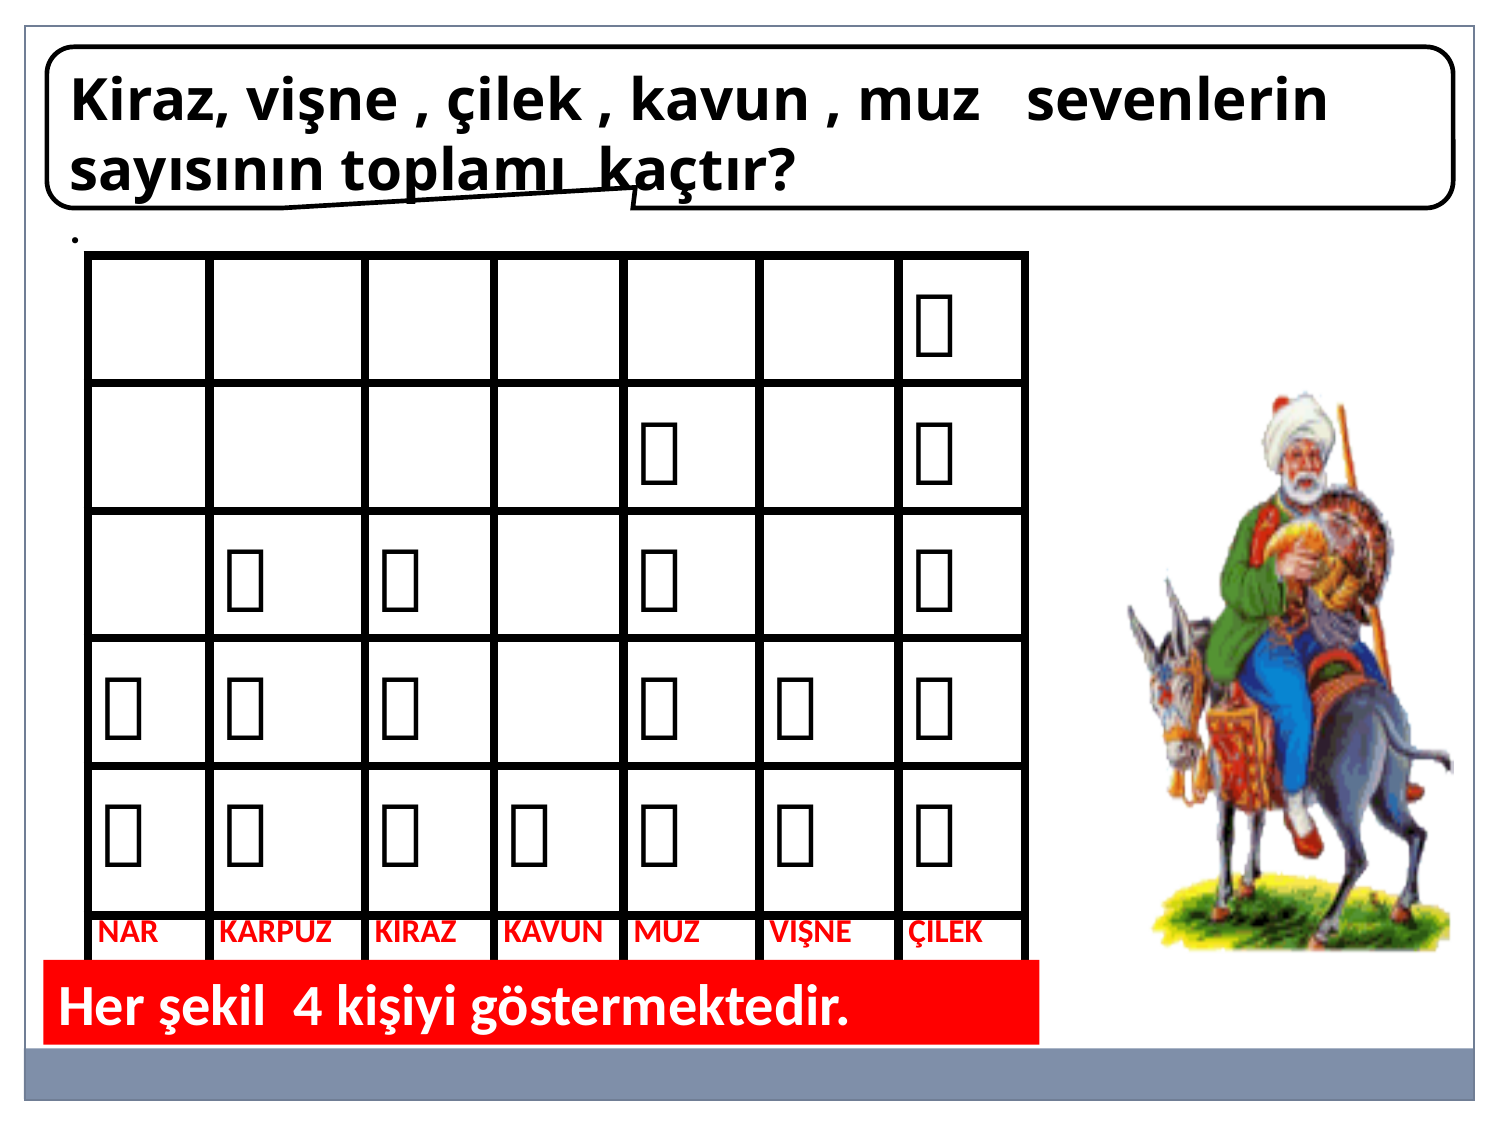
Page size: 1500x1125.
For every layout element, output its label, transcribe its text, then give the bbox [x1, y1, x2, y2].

table_cell  [628, 515, 755, 634]
table_cell  [903, 642, 1021, 762]
table_cell [764, 387, 894, 507]
picture [1124, 351, 1454, 962]
table_cell [92, 515, 205, 634]
table_cell MUZ [628, 920, 755, 959]
table_cell [214, 387, 361, 507]
text_box Kiraz, vişne , çilek , kavun , muz sevenlerin sayısının toplamı kaçtır? . [46, 46, 1454, 209]
table_cell  [498, 770, 619, 911]
table_cell [498, 642, 619, 762]
table_header  [903, 260, 1021, 379]
table_cell  [92, 770, 205, 911]
table_cell  [628, 770, 755, 911]
text_box Her şekil 4 kişiyi göstermektedir. [43, 959, 1040, 1045]
table_cell  [628, 387, 755, 507]
table_cell VİŞNE [764, 920, 894, 959]
table_cell  [214, 642, 361, 762]
table_header [92, 260, 205, 379]
table_cell  [214, 515, 361, 634]
table_header [214, 260, 361, 379]
table_cell  [764, 642, 894, 762]
table_cell KİRAZ [369, 920, 490, 959]
table_cell  [903, 515, 1021, 634]
table_cell [92, 387, 205, 507]
table_cell  [369, 642, 490, 762]
table_cell  [369, 770, 490, 911]
table_header [498, 260, 619, 379]
table_cell  [764, 770, 894, 911]
table_cell [498, 515, 619, 634]
table_header [628, 260, 755, 379]
table_cell  [903, 387, 1021, 507]
table_header [369, 260, 490, 379]
table_cell  [214, 770, 361, 911]
table_cell KARPUZ [214, 920, 361, 959]
table_cell  [903, 770, 1021, 911]
table_cell [498, 387, 619, 507]
table_cell NAR [92, 920, 205, 959]
table_header [764, 260, 894, 379]
table_cell ÇİLEK [903, 920, 1021, 959]
table_cell KAVUN [498, 920, 619, 959]
table_cell [764, 515, 894, 634]
table_cell  [92, 642, 205, 762]
table_cell [369, 387, 490, 507]
table_cell  [369, 515, 490, 634]
table_cell  [628, 642, 755, 762]
